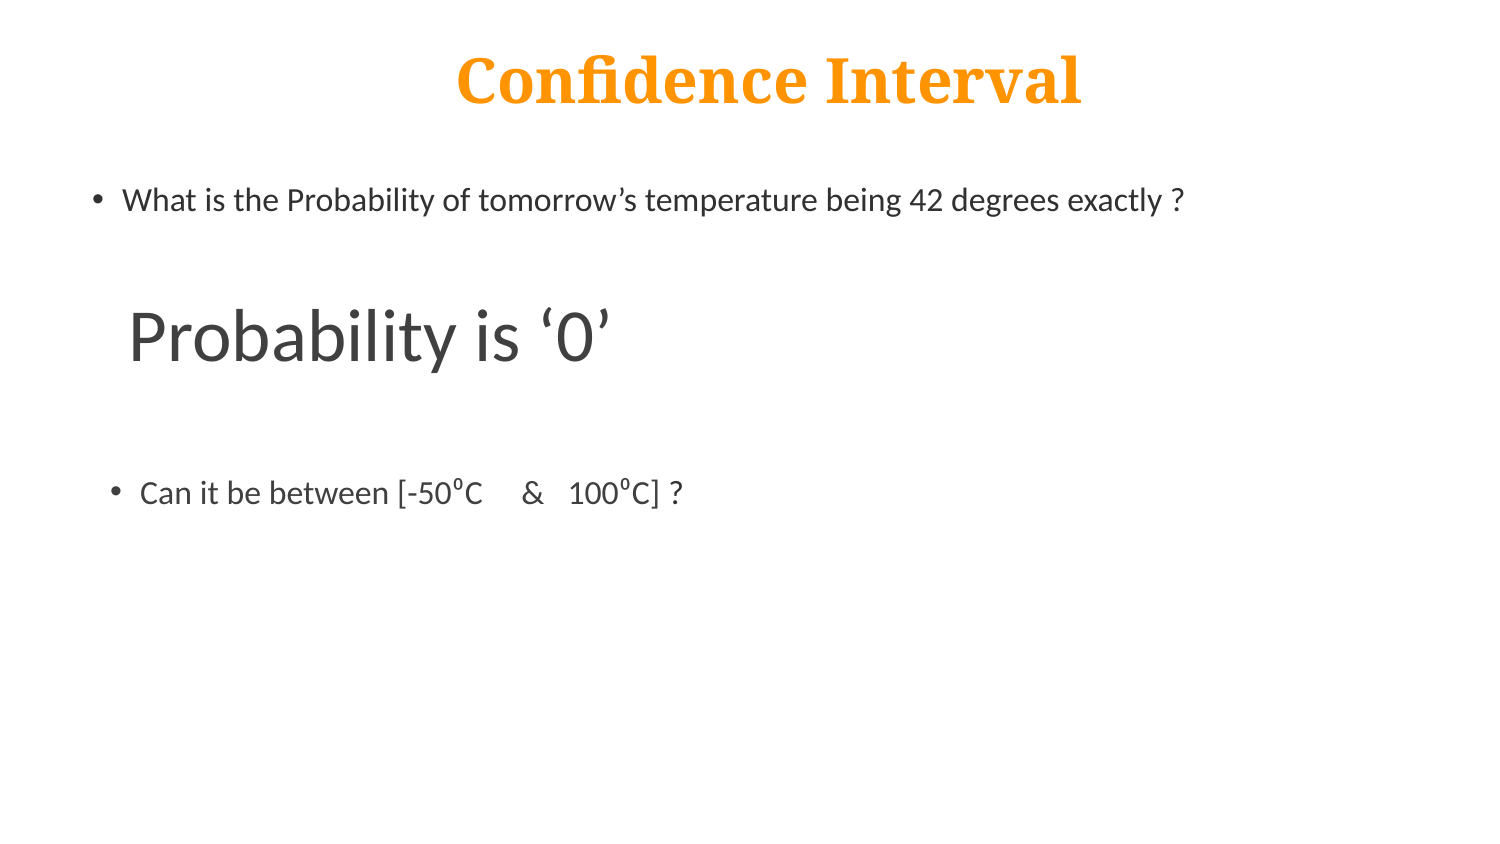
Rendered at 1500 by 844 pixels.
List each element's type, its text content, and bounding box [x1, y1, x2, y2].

title Confidence Interval [9, 0, 1495, 149]
text_box Can it be between [-50⁰C & 100⁰C] ? [110, 470, 685, 512]
text_box Probability is ‘0’ [94, 286, 614, 377]
text_box What is the Probability of tomorrow’s temperature being 42 degrees exactly ? [92, 178, 1187, 219]
